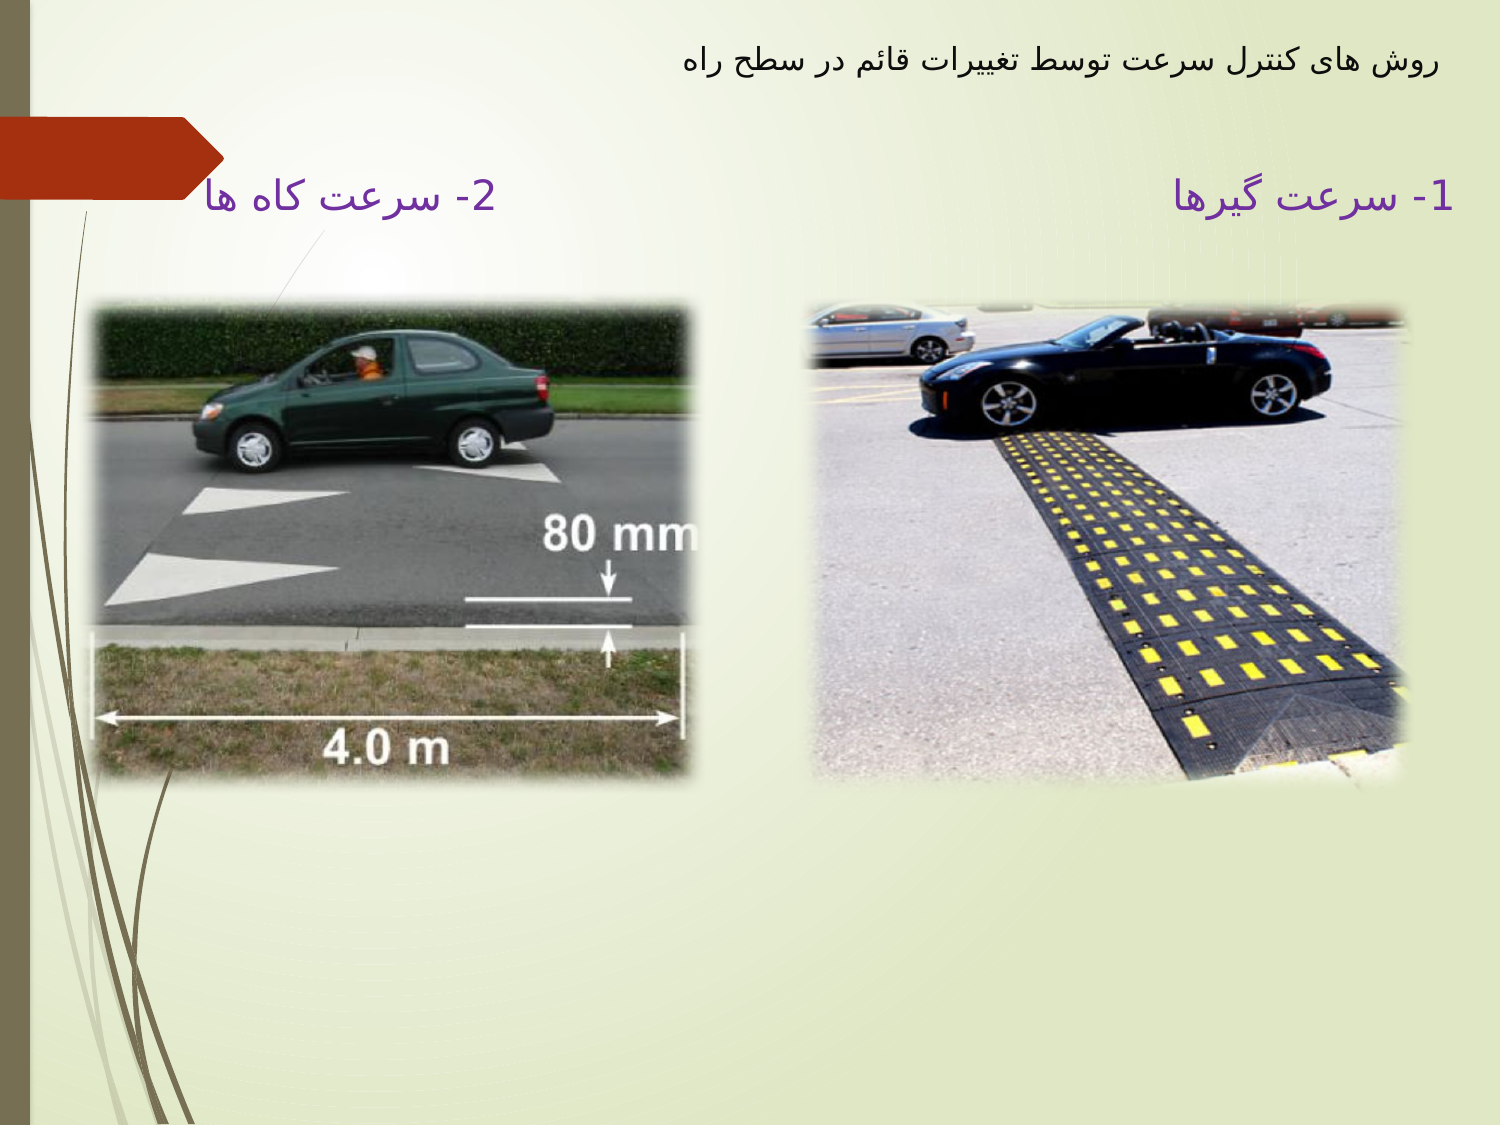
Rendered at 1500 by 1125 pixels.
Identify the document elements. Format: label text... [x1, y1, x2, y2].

picture [796, 296, 1415, 796]
title روش های کنترل سرعت توسط تغییرات قائم در سطح راه [667, 30, 1500, 117]
picture [76, 290, 707, 795]
list 1- سرعت گیرها 2- سرعت کاه ها [41, 160, 1471, 1064]
